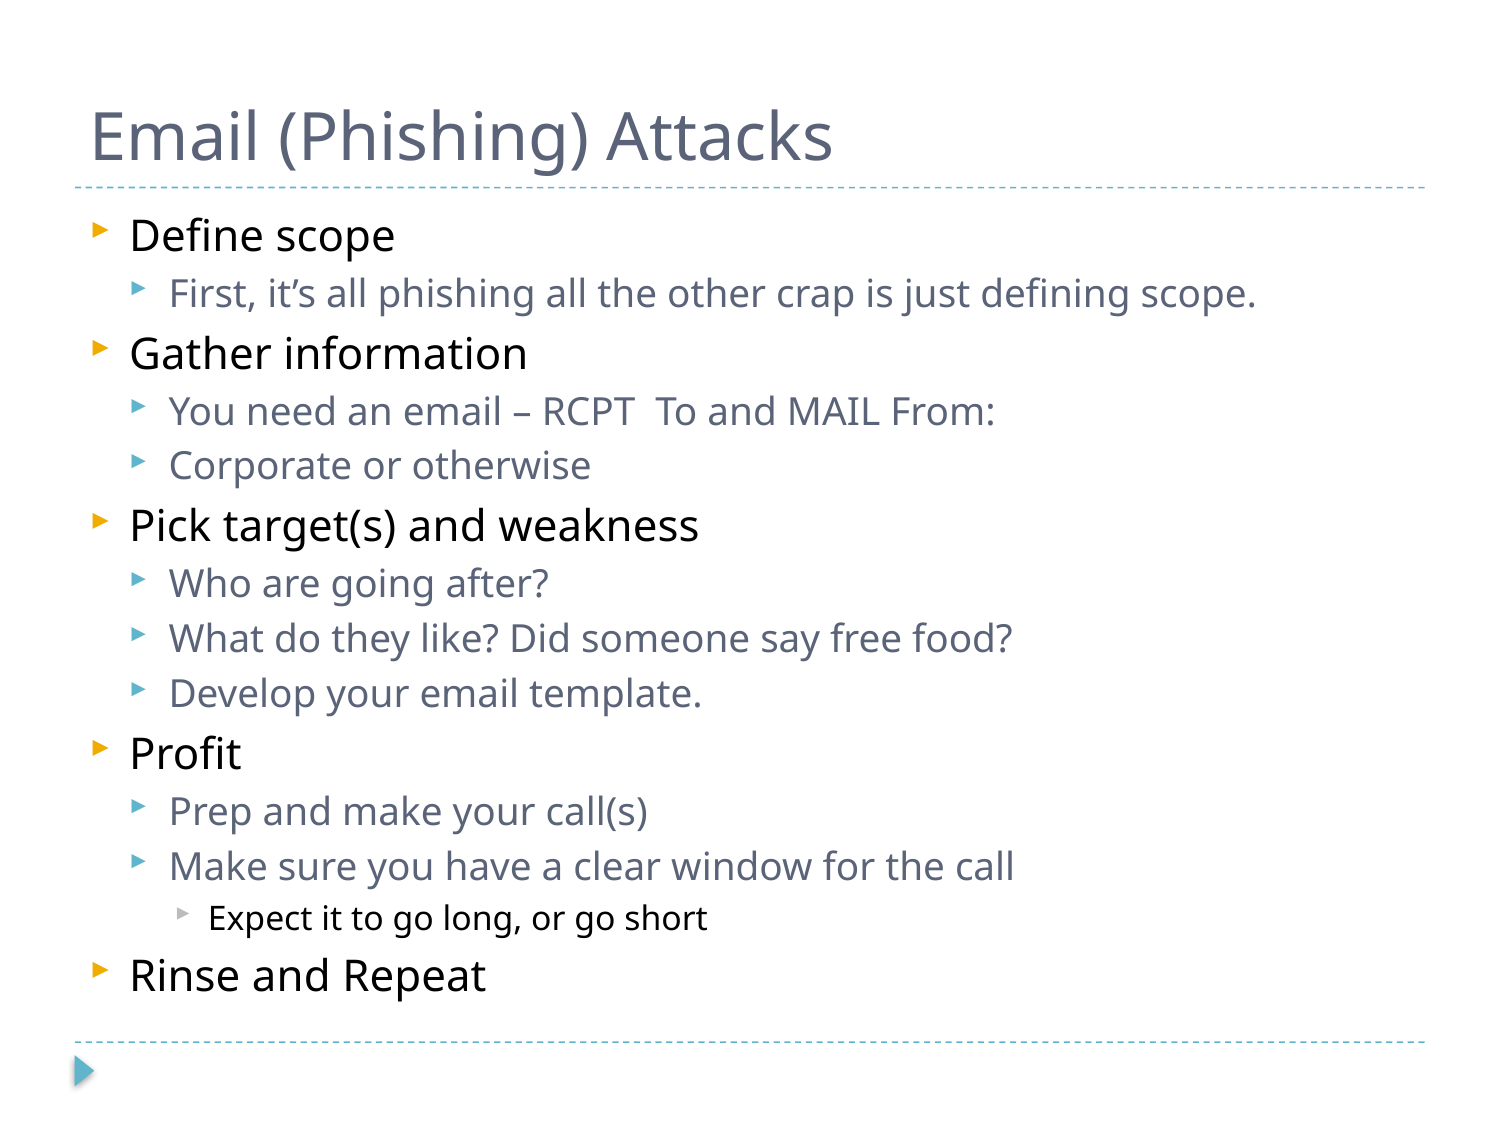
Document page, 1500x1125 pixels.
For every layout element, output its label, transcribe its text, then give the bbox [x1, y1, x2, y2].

title Email (Phishing) Attacks [75, 18, 1425, 182]
list Define scope First, it’s all phishing all the other crap is just defining scope. Gather information You need an email – RCPT To and MAIL From: Corporate or otherwise Pick target(s) and weakness Who are going after? What do they like? Did someone say free food? Develop your email template. Profit Prep and make your call(s) Make sure you have a clear window for the call Expect it to go long, or go short Rinse and Repeat [75, 200, 1425, 1010]
